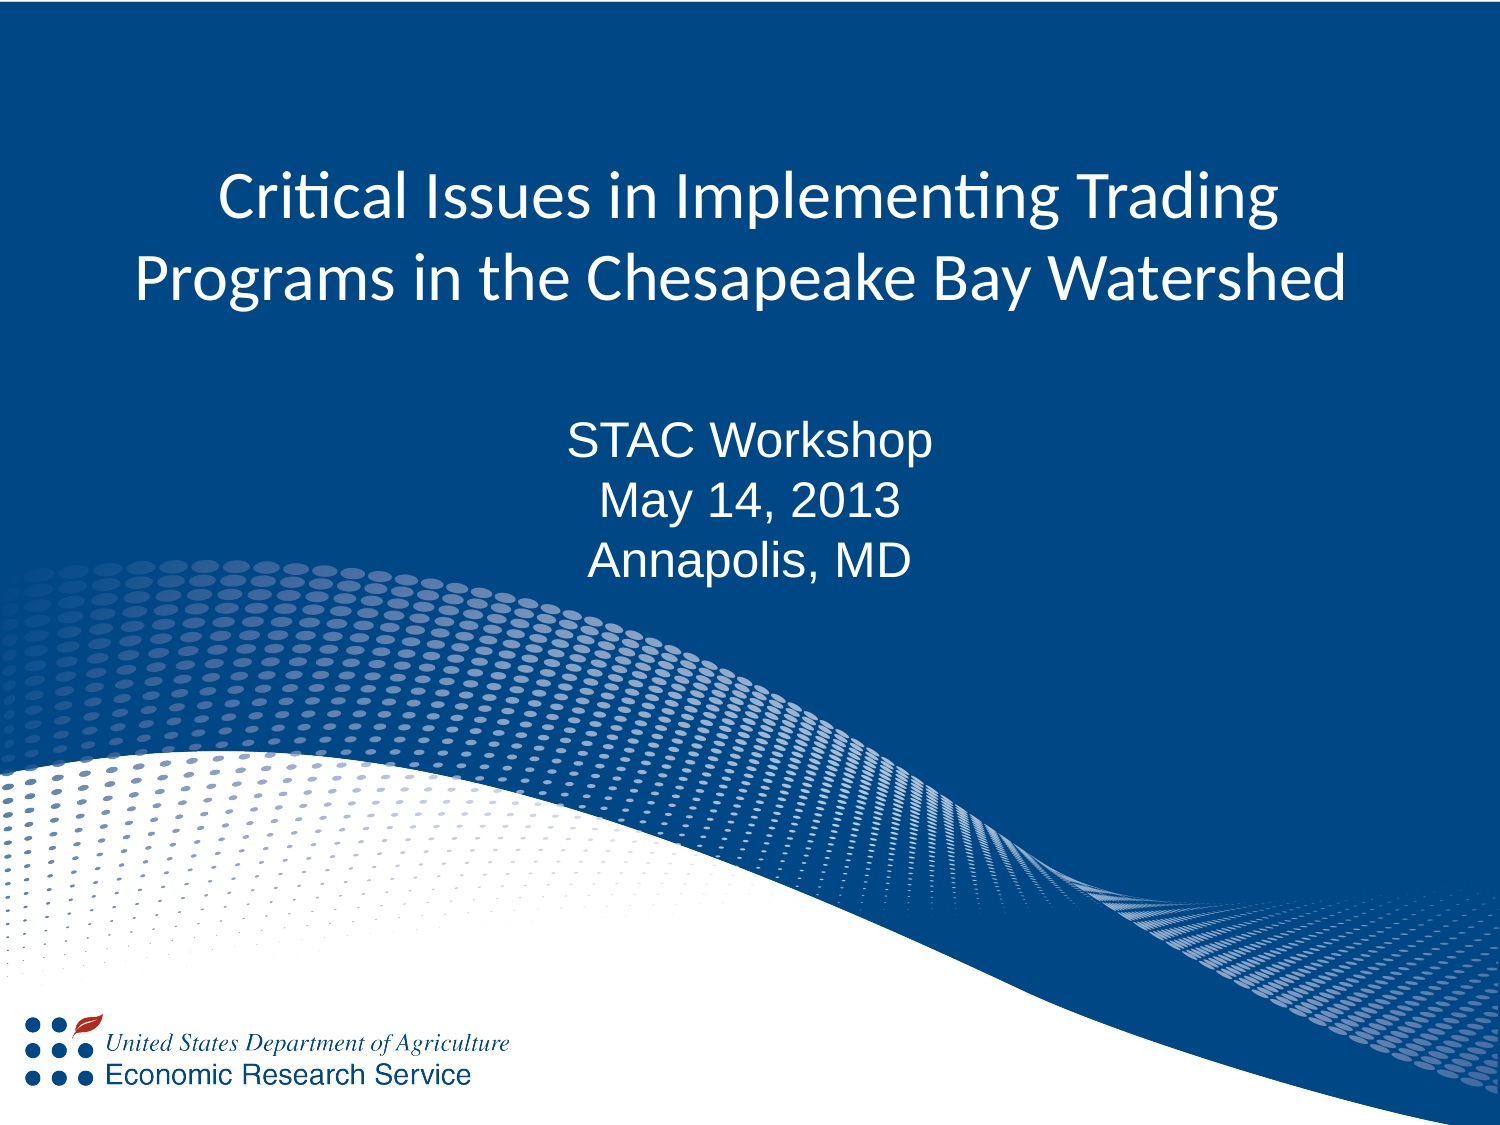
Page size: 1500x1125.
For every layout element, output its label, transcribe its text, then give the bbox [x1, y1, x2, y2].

title Critical Issues in Implementing Trading Programs in the Chesapeake Bay Watershed [112, 111, 1388, 354]
subtitle STAC Workshop May 14, 2013 Annapolis, MD [225, 399, 1275, 688]
picture [0, 0, 1500, 1125]
